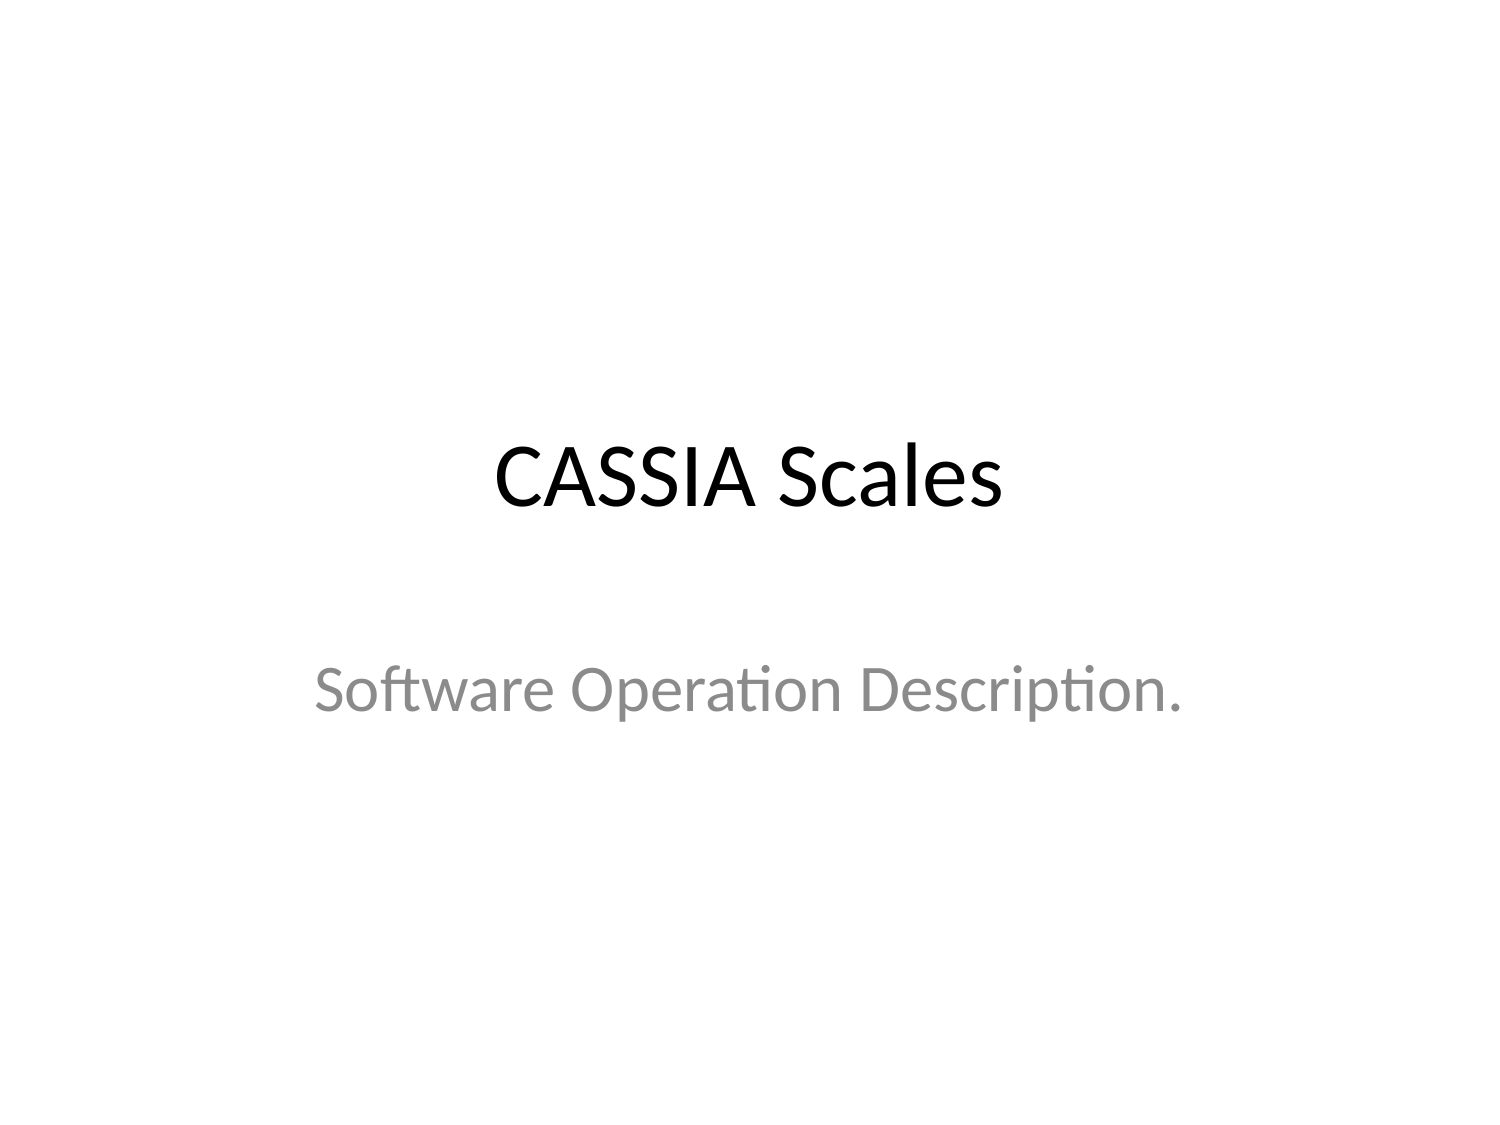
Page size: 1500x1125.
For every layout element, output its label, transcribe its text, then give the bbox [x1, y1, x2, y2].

title CASSIA Scales [112, 349, 1388, 591]
subtitle Software Operation Description. [225, 637, 1275, 925]
